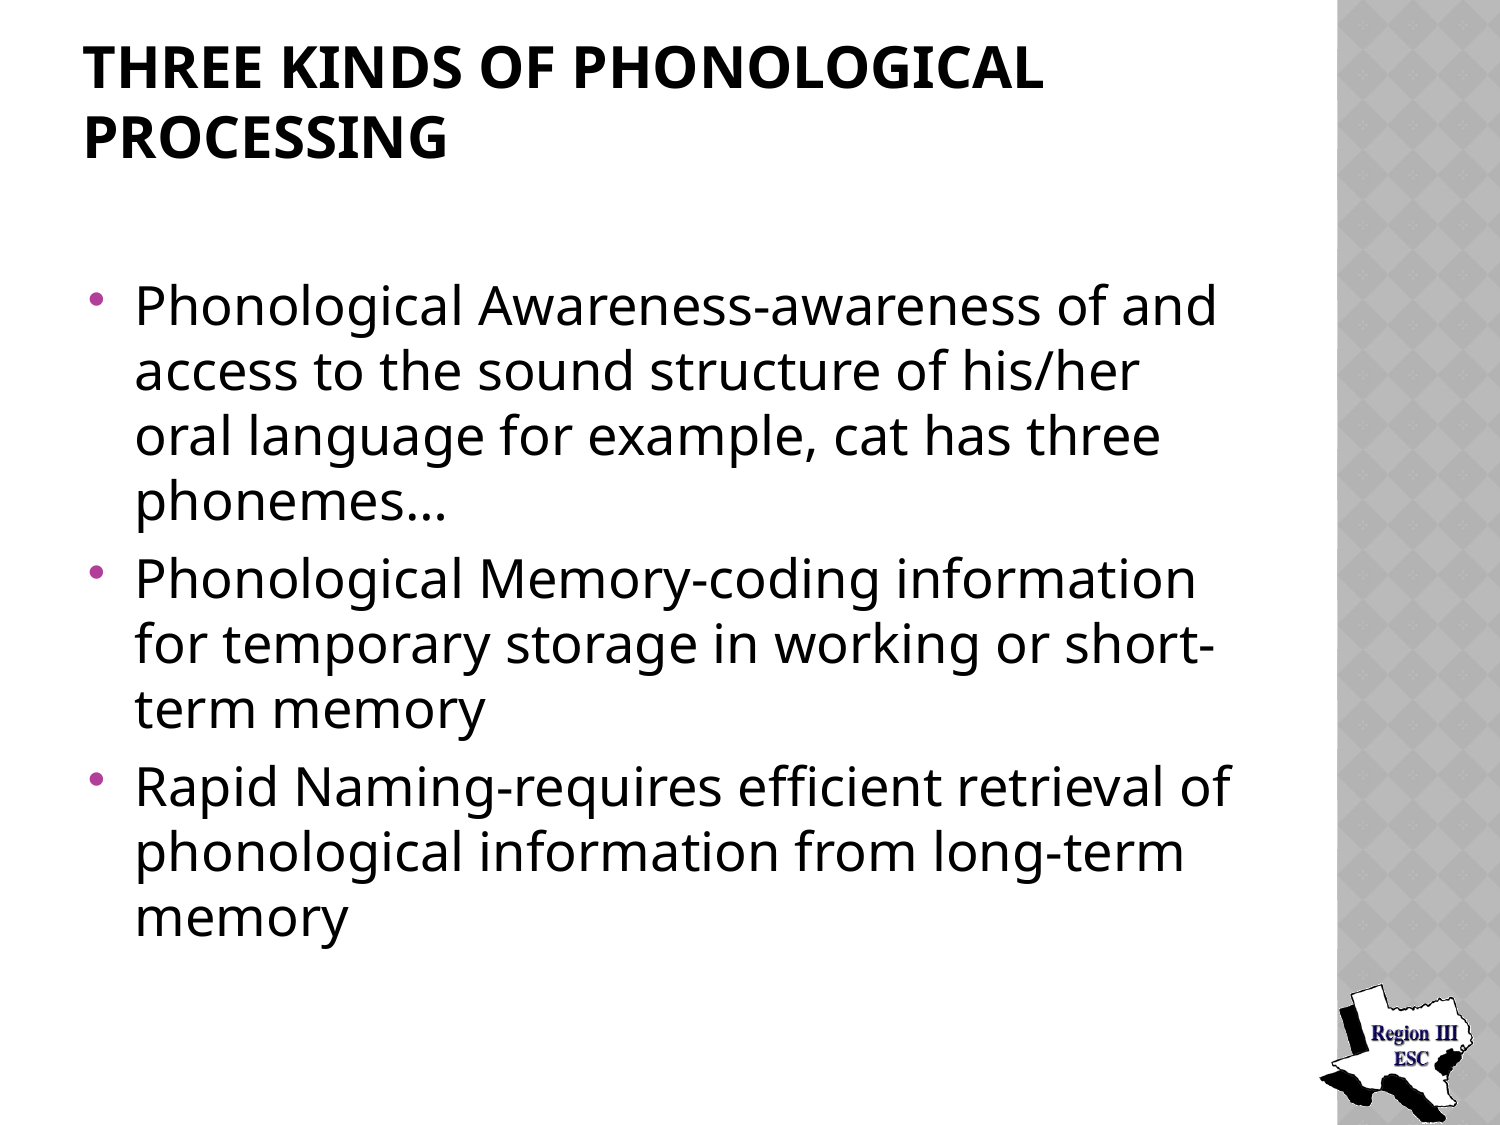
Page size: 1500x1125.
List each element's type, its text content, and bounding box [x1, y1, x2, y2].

title Three Kinds of Phonological Processing [75, 0, 1263, 240]
picture [1318, 982, 1476, 1125]
list Phonological Awareness-awareness of and access to the sound structure of his/her oral language for example, cat has three phonemes… Phonological Memory-coding information for temporary storage in working or short-term memory Rapid Naming-requires efficient retrieval of phonological information from long-term memory [75, 264, 1263, 1059]
